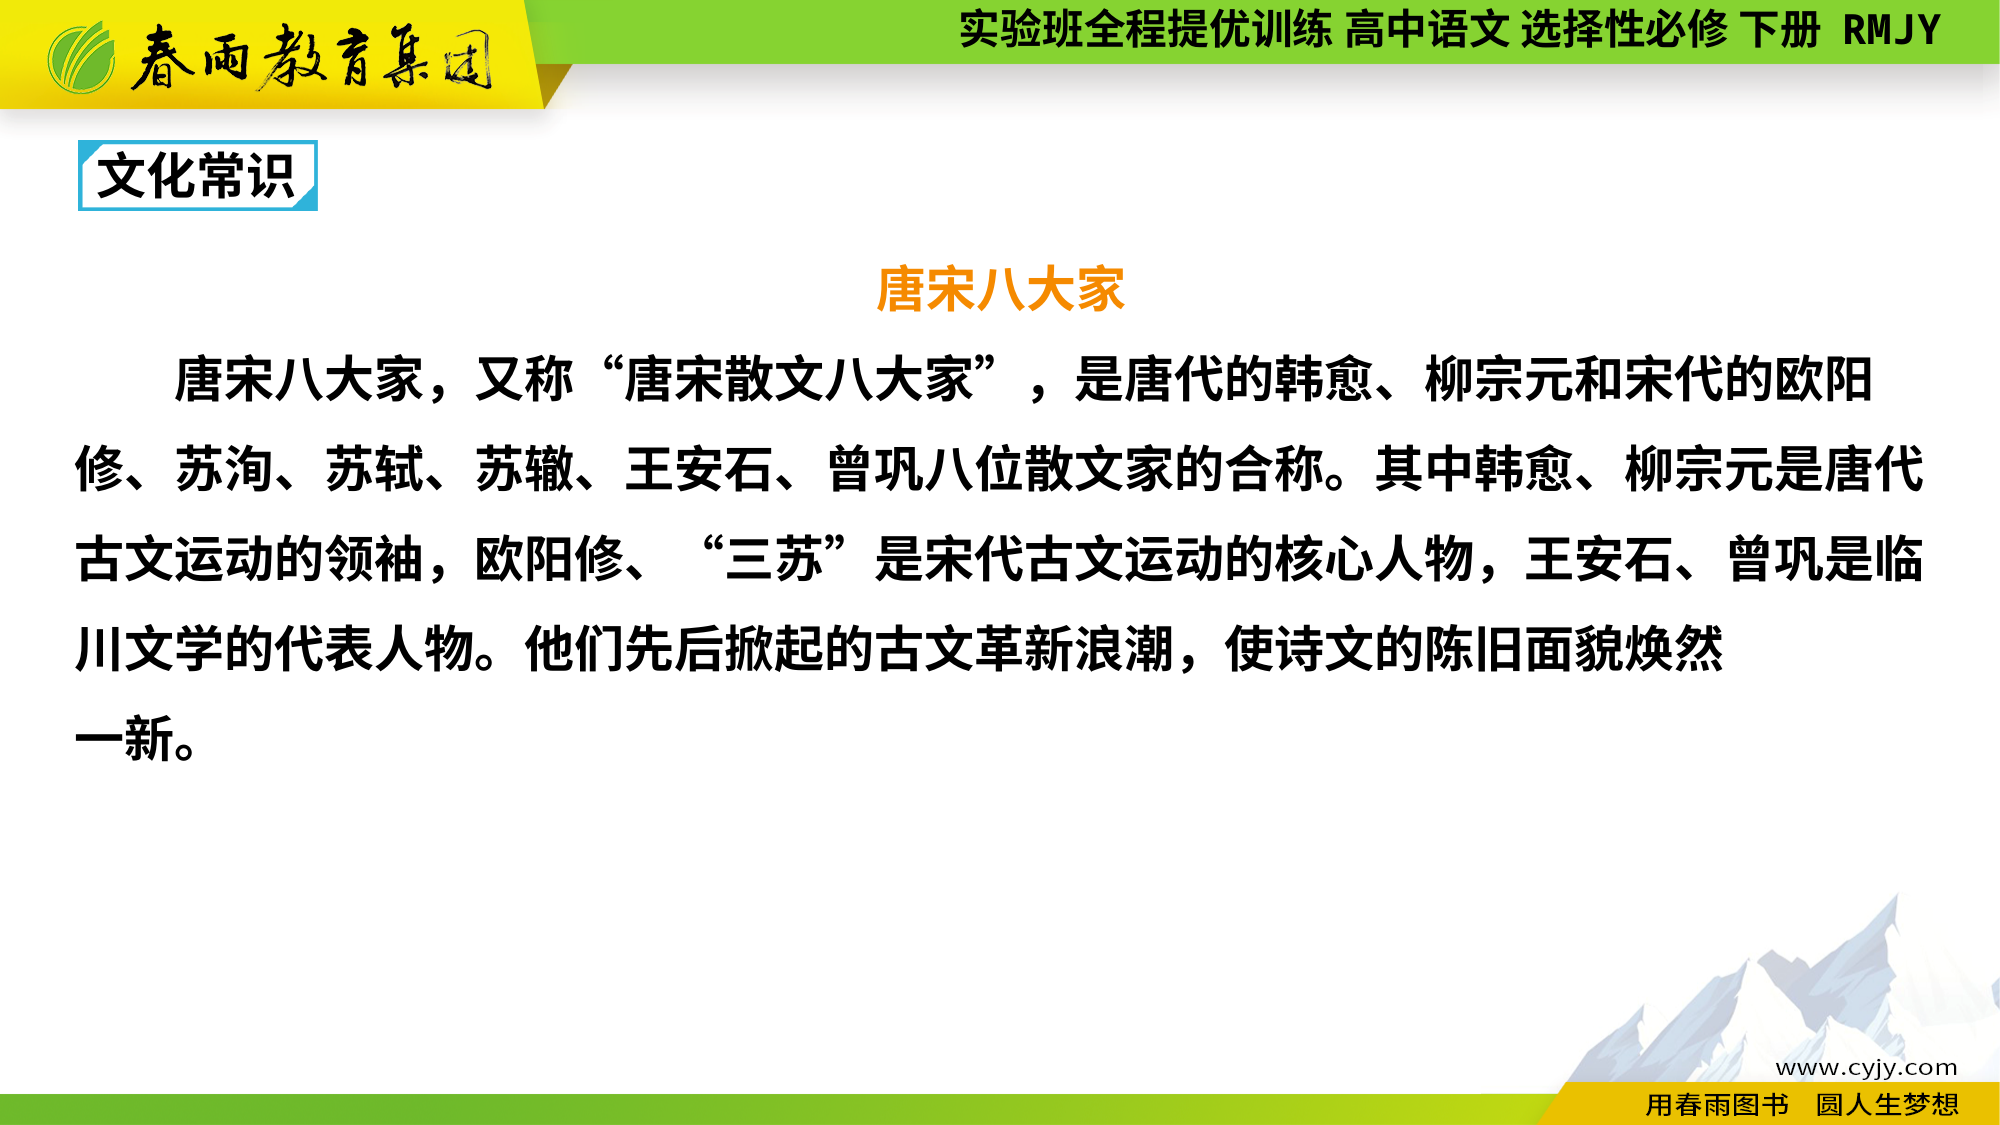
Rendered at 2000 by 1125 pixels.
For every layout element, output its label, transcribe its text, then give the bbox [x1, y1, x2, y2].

picture [0, 0, 2000, 1125]
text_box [78, 136, 319, 214]
list 唐宋八大家 唐宋八大家，又称“唐宋散文八大家”，是唐代的韩愈、柳宗元和宋代的欧阳修、苏洵、苏轼、苏辙、王安石、曾巩八位散文家的合称。其中韩愈、柳宗元是唐代古文运动的领袖，欧阳修、“三苏”是宋代古文运动的核心人物，王安石、曾巩是临川文学的代表人物。他们先后掀起的古文革新浪潮，使诗文的陈旧面貌焕然 一新。 [59, 219, 1944, 781]
